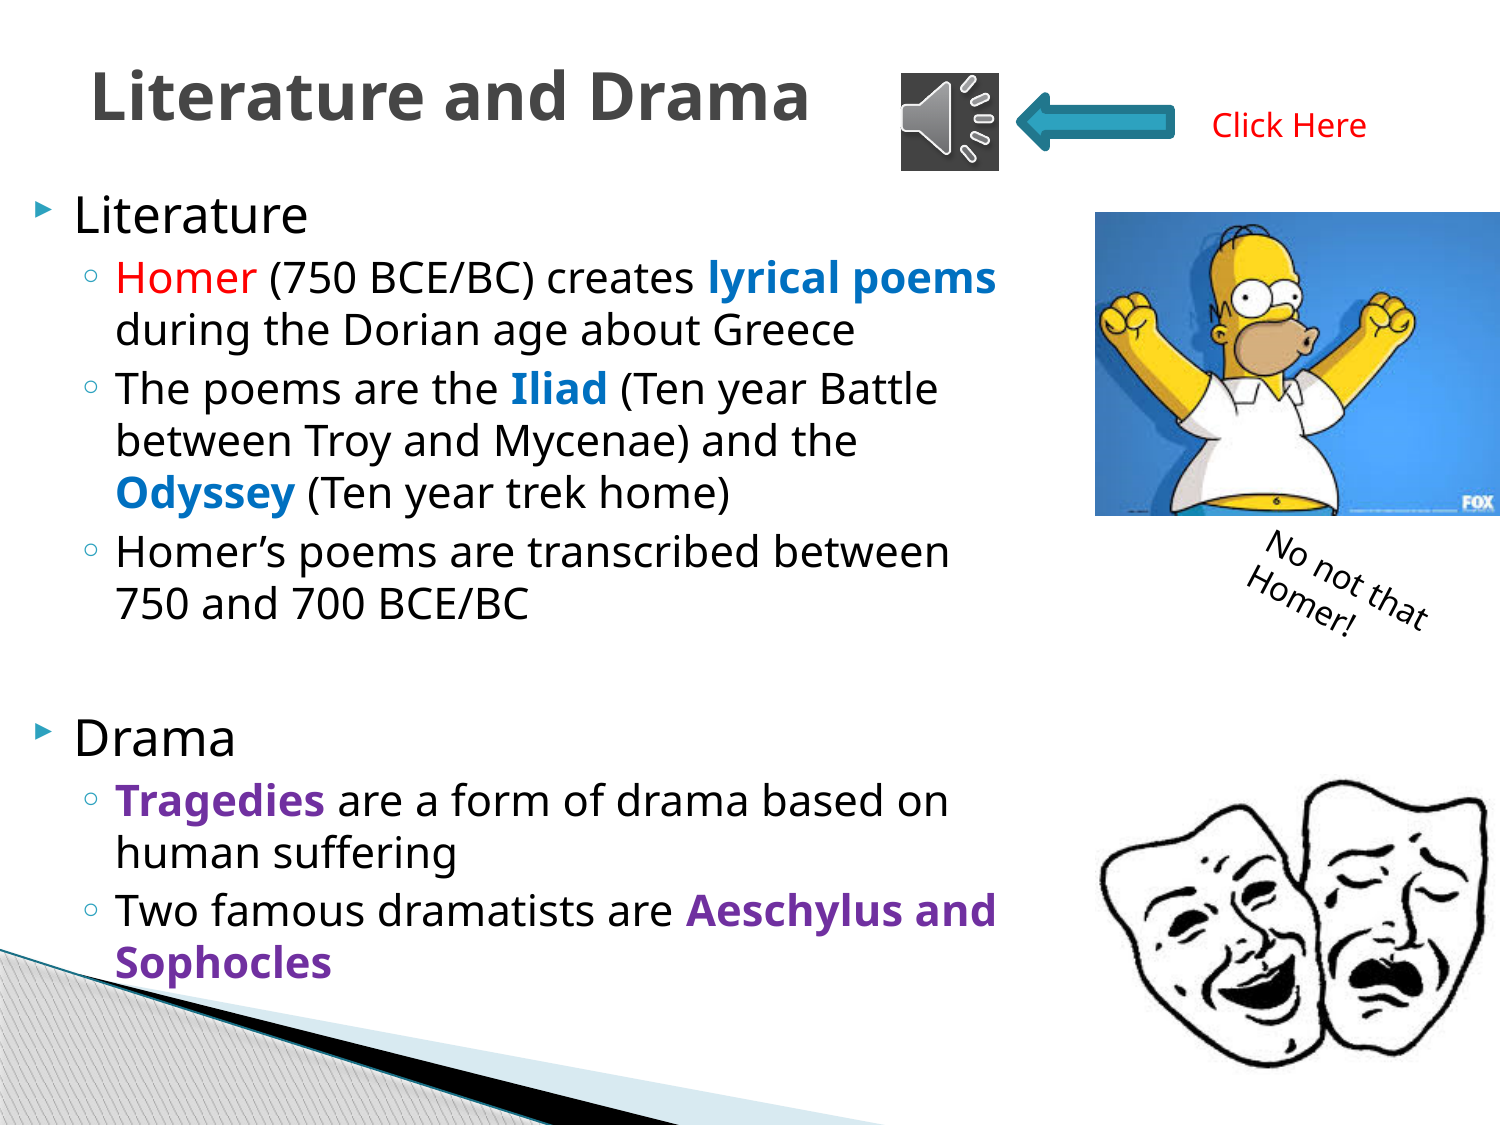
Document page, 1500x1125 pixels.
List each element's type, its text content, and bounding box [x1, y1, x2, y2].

text_box [1015, 92, 1175, 152]
title Literature and Drama [75, 0, 1425, 188]
list Literature Homer (750 BCE/BC) creates lyrical poems during the Dorian age about Greece The poems are the Iliad (Ten year Battle between Troy and Mycenae) and the Odyssey (Ten year trek home) Homer’s poems are transcribed between 750 and 700 BCE/BC Drama Tragedies are a form of drama based on human suffering Two famous dramatists are Aeschylus and Sophocles [0, 174, 1050, 1004]
text_box No not that Homer! [1224, 527, 1460, 691]
picture [899, 71, 1001, 172]
picture [1095, 212, 1500, 516]
picture [1095, 774, 1500, 1079]
text_box Click Here [1196, 96, 1460, 152]
